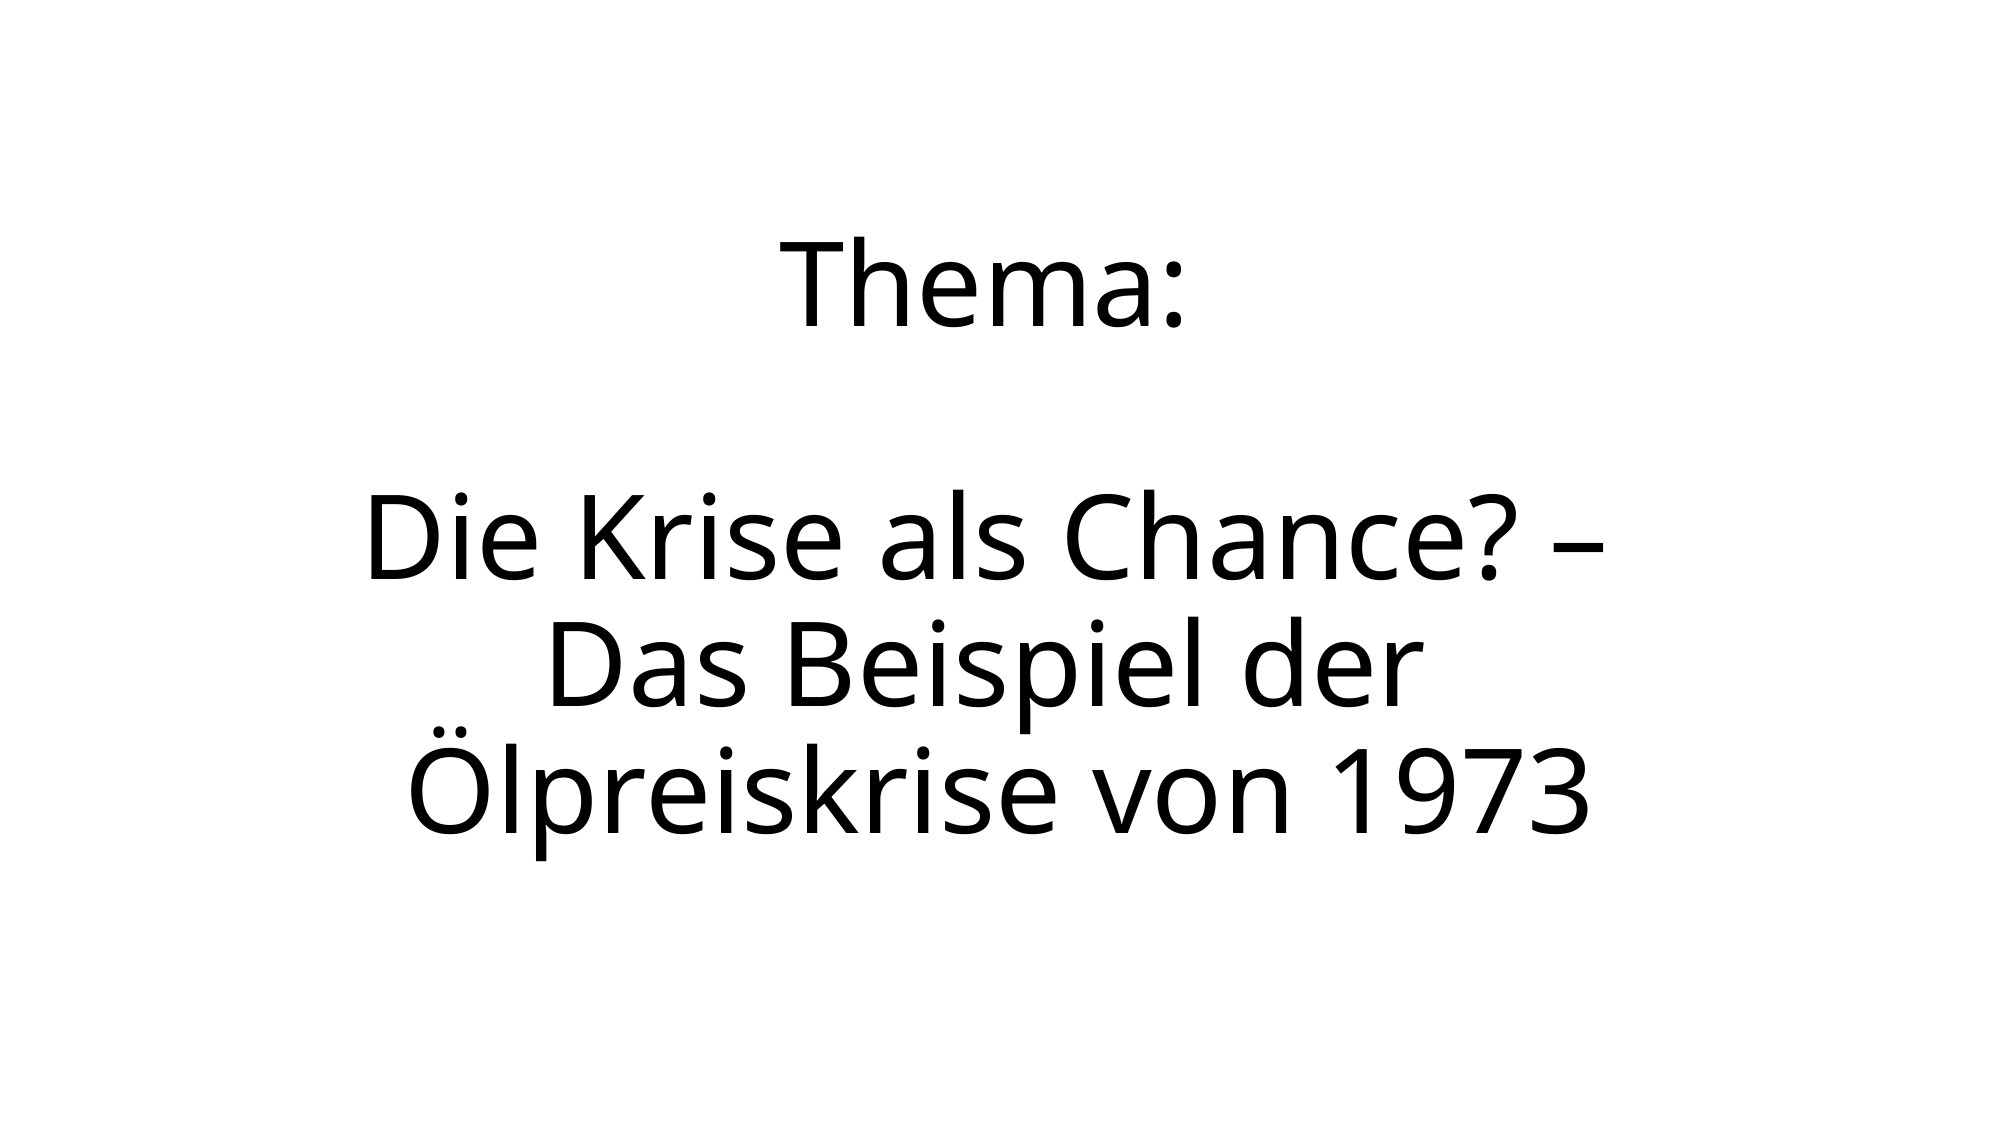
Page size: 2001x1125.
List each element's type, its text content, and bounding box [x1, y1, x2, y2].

title Thema: Die Krise als Chance? – Das Beispiel der Ölpreiskrise von 1973 [249, 214, 1750, 867]
